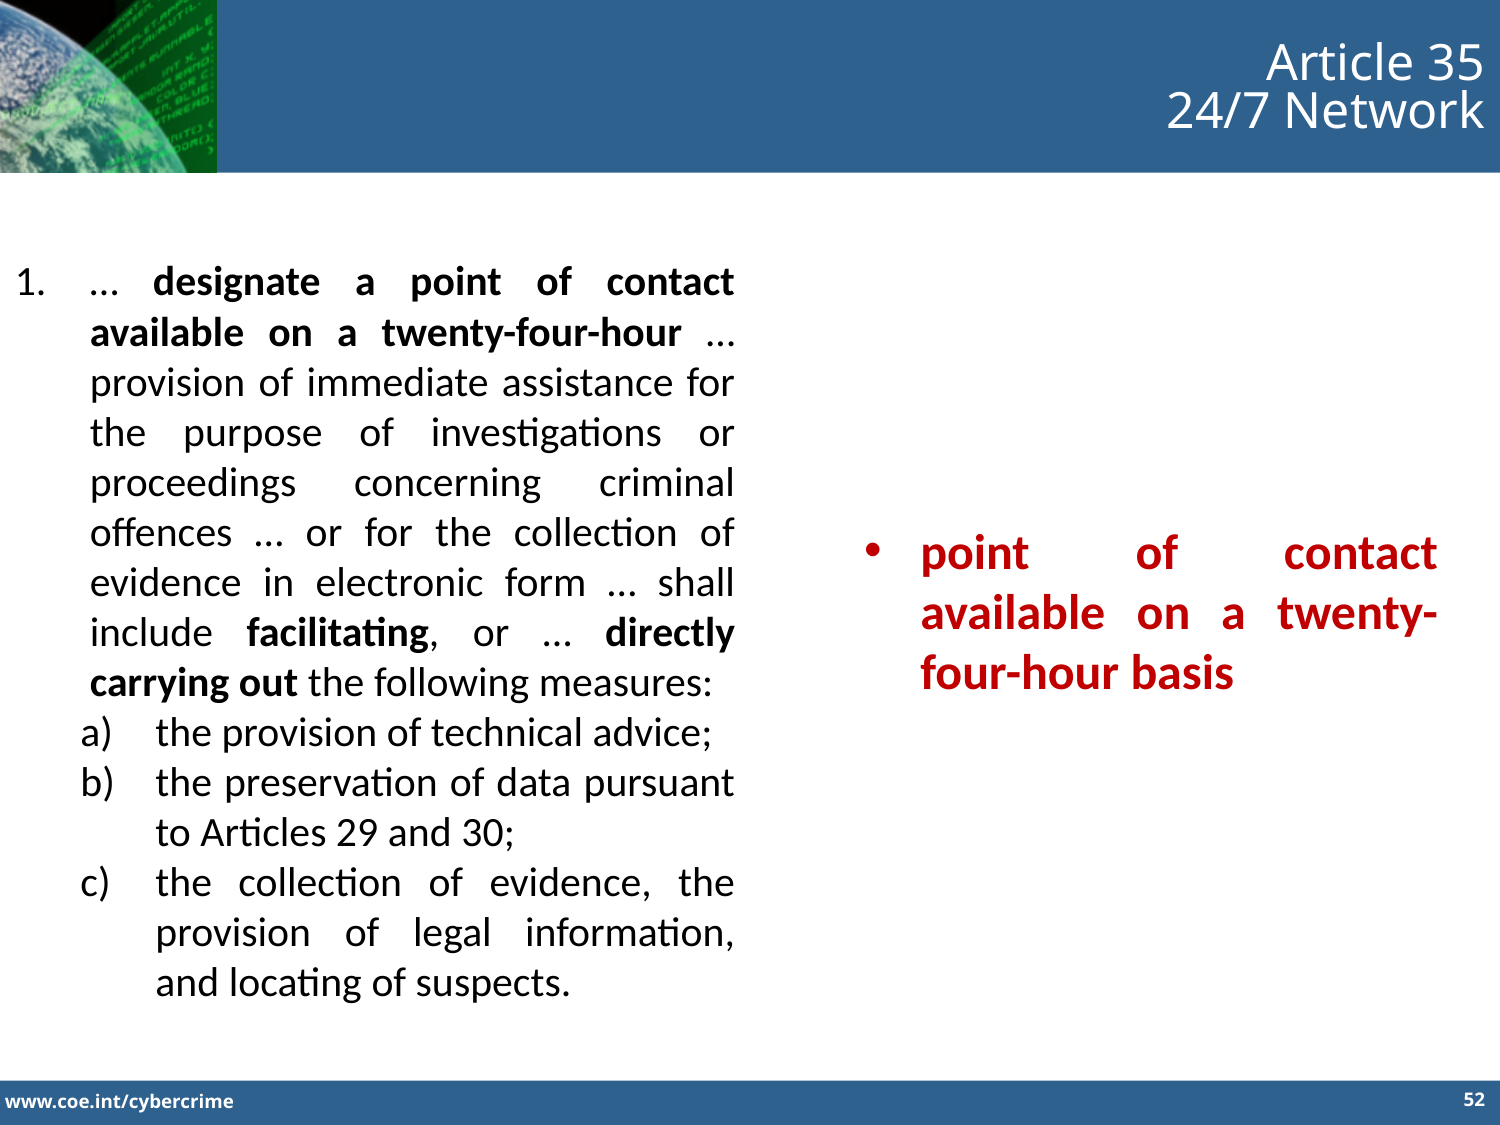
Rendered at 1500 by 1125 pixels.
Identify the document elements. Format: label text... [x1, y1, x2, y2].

picture [0, 1, 217, 173]
text_box … designate a point of contact available on a twenty-four-hour … provision of immediate assistance for the purpose of investigations or proceedings concerning criminal offences … or for the collection of evidence in electronic form … shall include facilitating, or … directly carrying out the following measures: the provision of technical advice; the preservation of data pursuant to Articles 29 and 30; the collection of evidence, the provision of legal information, and locating of suspects. [0, 246, 750, 1012]
text_box Article 35 24/7 Network [308, 13, 1500, 166]
slide_number 52 [1149, 1079, 1500, 1125]
text_box point of contact available on a twenty-four-hour basis [849, 511, 1453, 707]
